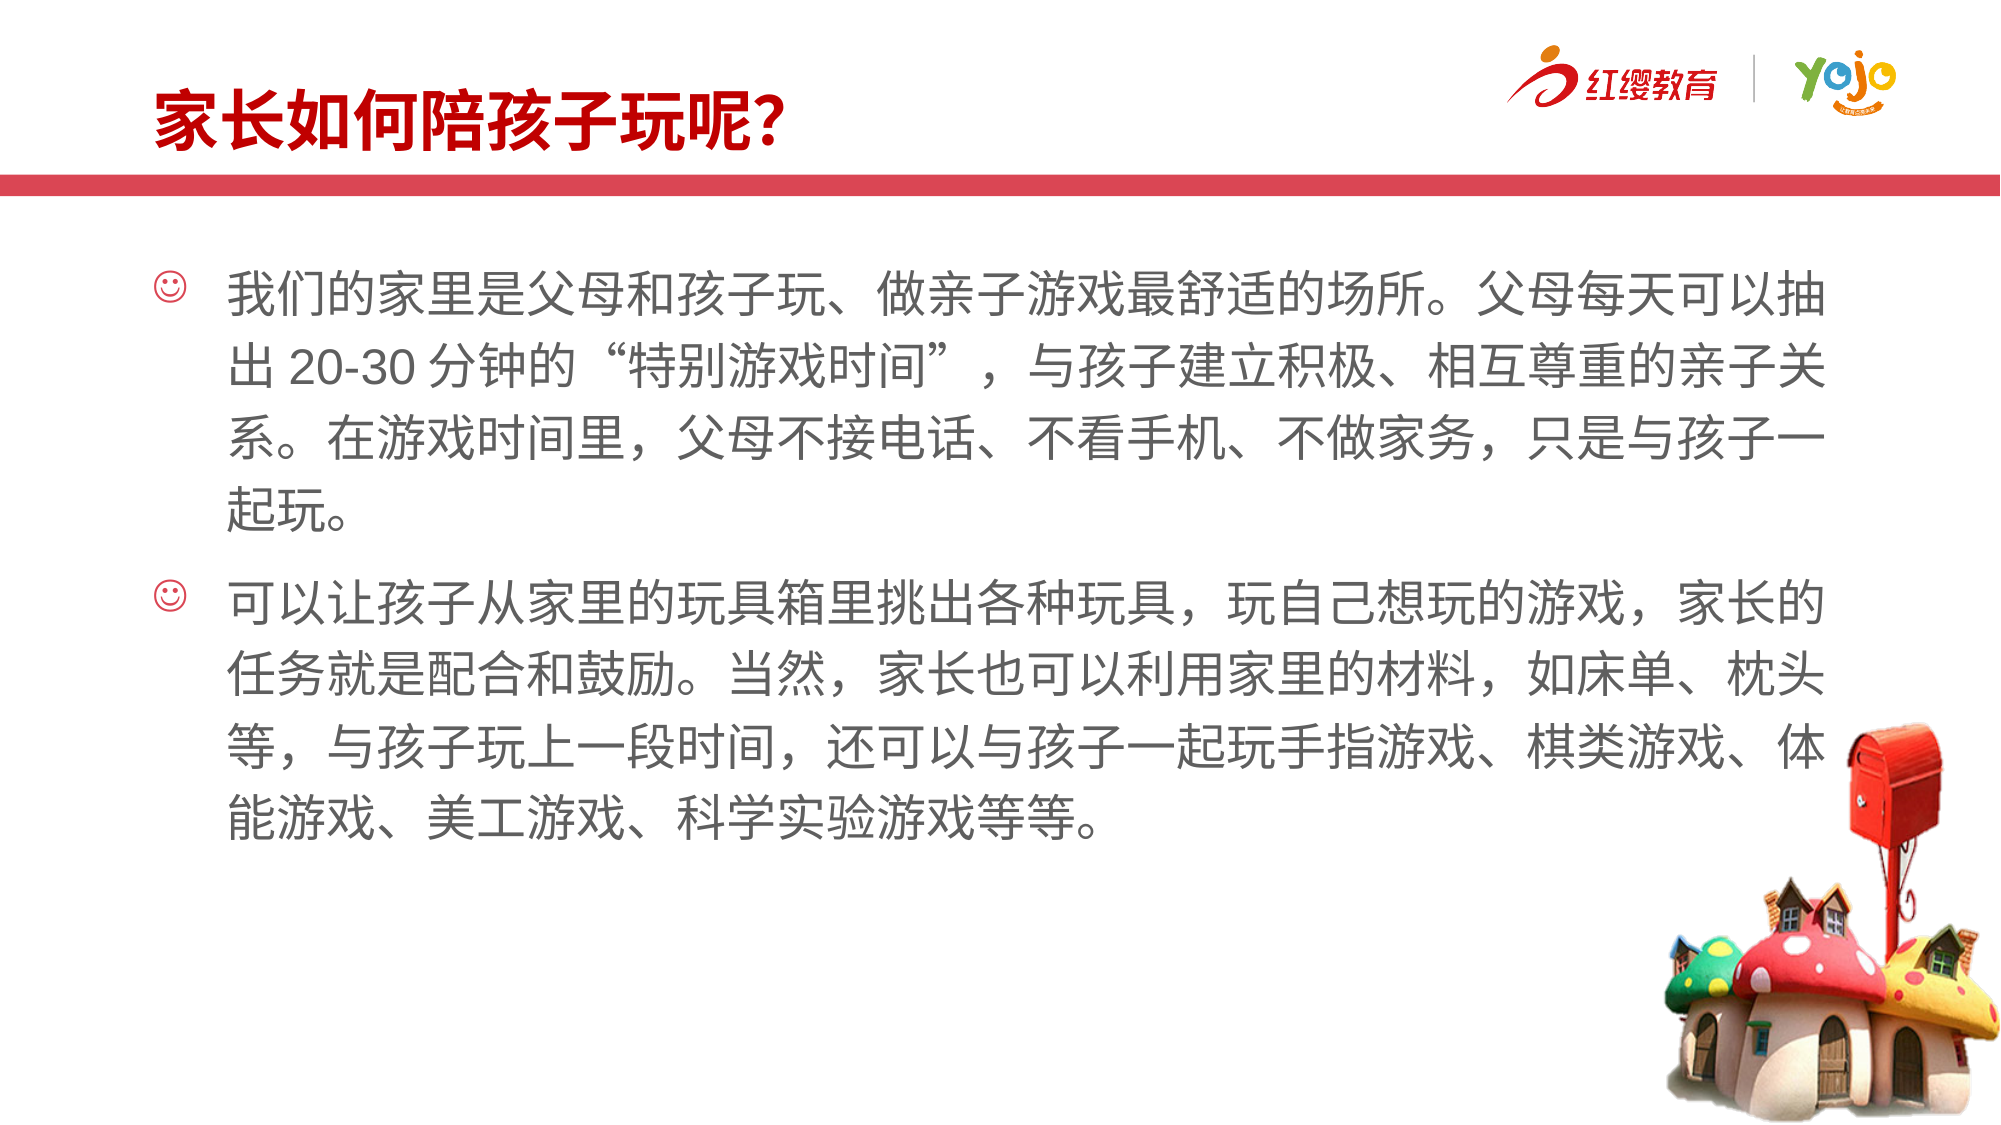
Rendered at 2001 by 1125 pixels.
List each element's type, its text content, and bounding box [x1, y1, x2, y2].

picture [1660, 710, 2001, 1125]
picture [1507, 45, 1896, 116]
list 我们的家里是父母和孩子玩、做亲子游戏最舒适的场所。父母每天可以抽出20-30分钟的“特别游戏时间”，与孩子建立积极、相互尊重的亲子关系。在游戏时间里，父母不接电话、不看手机、不做家务，只是与孩子一起玩。 可以让孩子从家里的玩具箱里挑出各种玩具，玩自己想玩的游戏，家长的任务就是配合和鼓励。当然，家长也可以利用家里的材料，如床单、枕头等，与孩子玩上一段时间，还可以与孩子一起玩手指游戏、棋类游戏、体能游戏、美工游戏、科学实验游戏等等。 [137, 242, 1863, 1035]
title 家长如何陪孩子玩呢？ [137, 66, 1863, 182]
